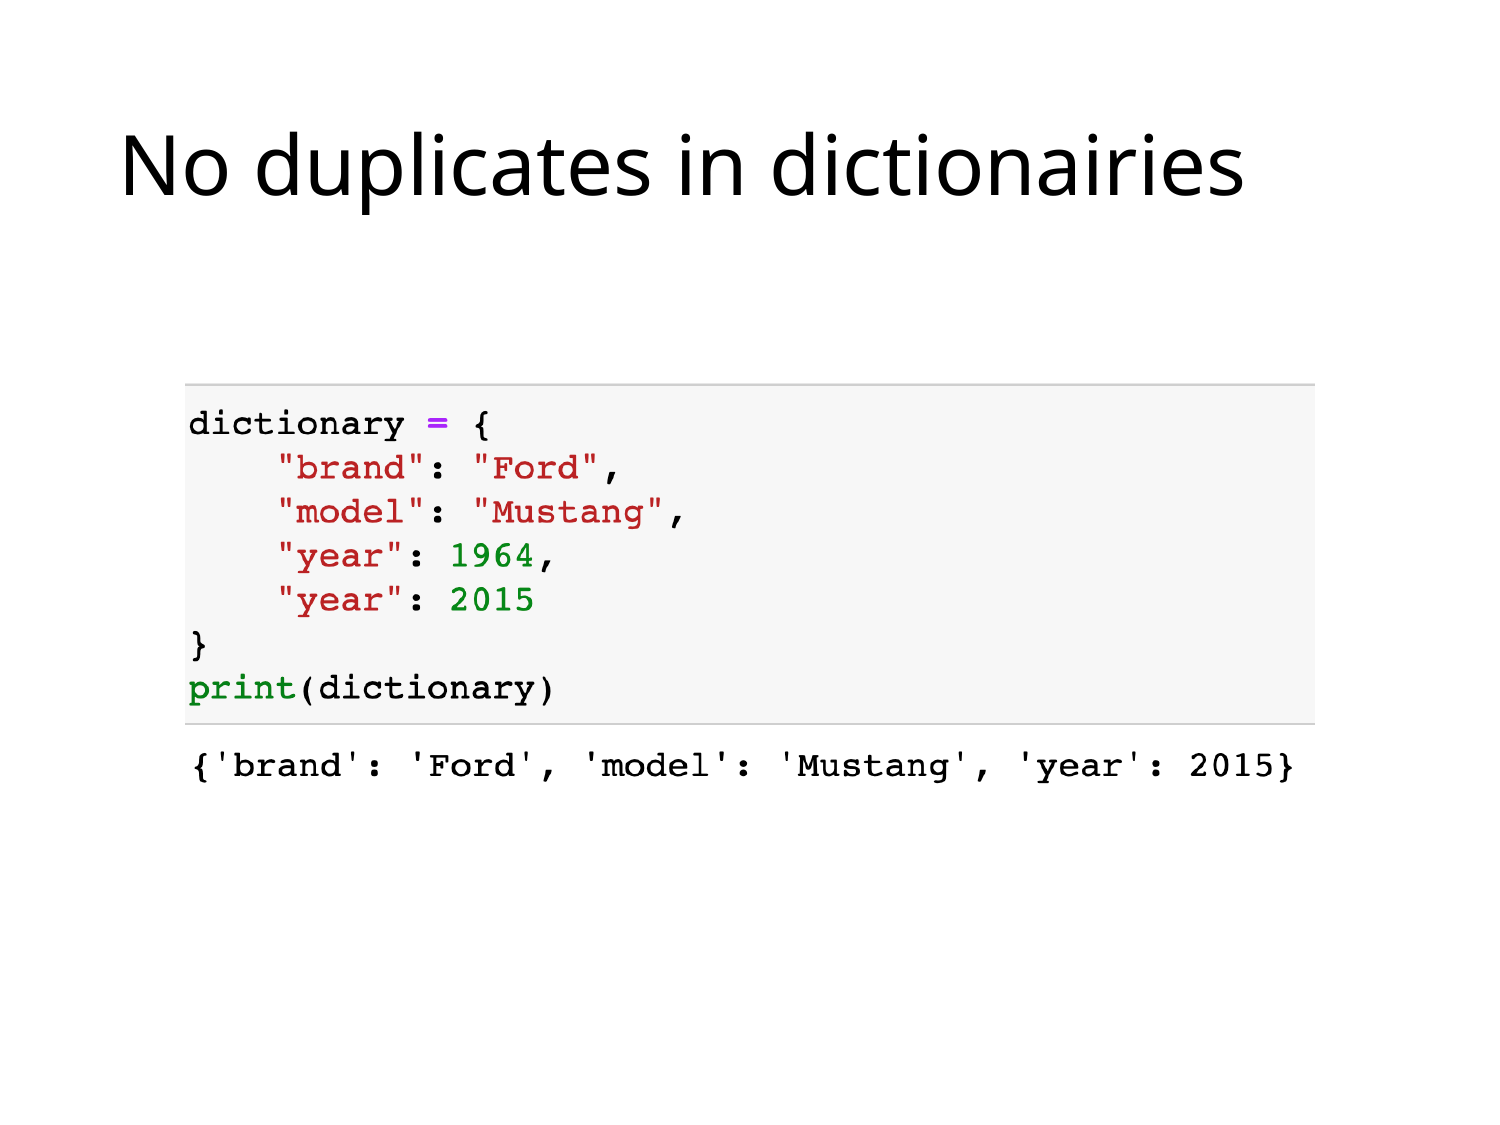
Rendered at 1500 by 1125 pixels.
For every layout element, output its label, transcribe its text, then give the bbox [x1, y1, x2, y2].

picture [185, 377, 1315, 800]
title No duplicates in dictionairies [103, 59, 1397, 278]
